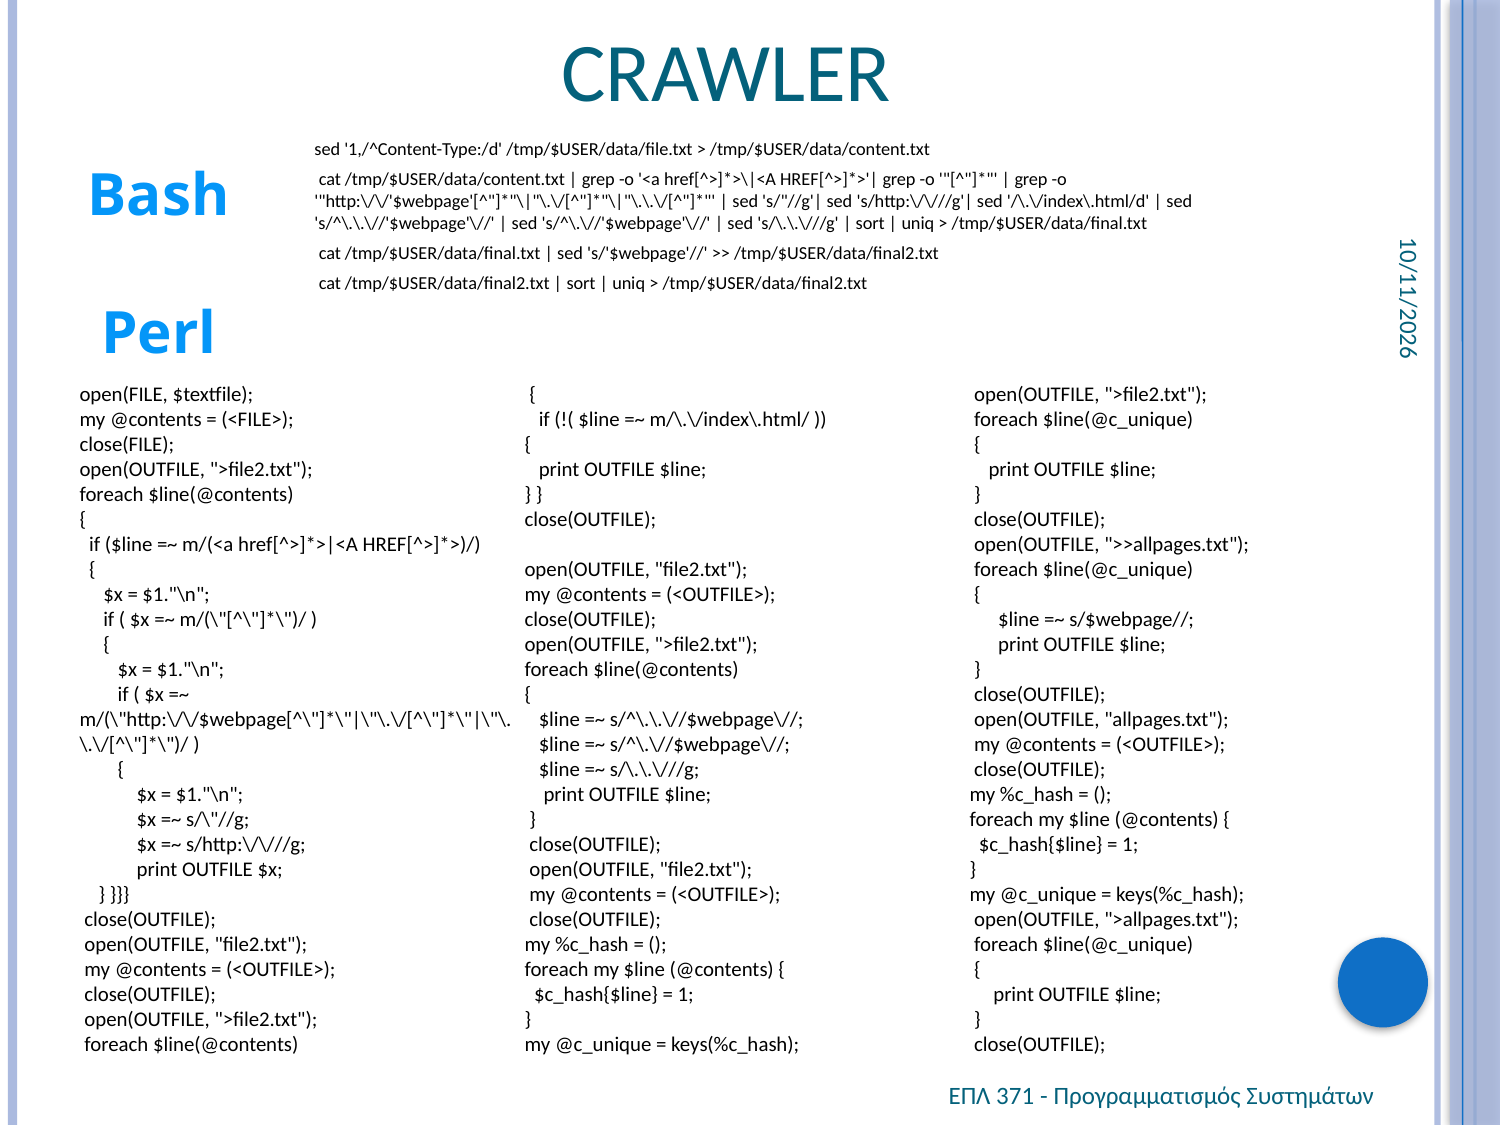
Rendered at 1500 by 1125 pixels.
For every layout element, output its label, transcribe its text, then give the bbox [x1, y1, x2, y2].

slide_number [1378, 43, 1442, 374]
footer ΕΠΛ 371 - Προγραμματισμός Συστημάτων [933, 1064, 1459, 1125]
title Crawler [41, 7, 1412, 126]
text_box sed '1,/^Content-Type:/d' /tmp/$USER/data/file.txt > /tmp/$USER/data/content.txt cat /tmp/$USER/data/content.txt | grep -o '<a href[^>]*>\|<A HREF[^>]*>'| grep -o '"[^"]*"' | grep -o '"http:\/\/'$webpage'[^"]*"\|"\.\/[^"]*"\|"\.\.\/[^"]*"' | sed 's/"//g'| sed 's/http:\/\///g'| sed '/\.\/index\.html/d' | sed 's/^\.\.\//'$webpage'\//' | sed 's/^\.\//'$webpage'\//' | sed 's/\.\.\///g' | sort | uniq > /tmp/$USER/data/final.txt cat /tmp/$USER/data/final.txt | sed 's/'$webpage'//' >> /tmp/$USER/data/final2.txt cat /tmp/$USER/data/final2.txt | sort | uniq > /tmp/$USER/data/final2.txt [299, 129, 1353, 303]
text_box Perl [17, 287, 300, 373]
text_box Bash [17, 149, 300, 234]
list open(FILE, $textfile); my @contents = (<FILE>); close(FILE); open(OUTFILE, ">file2.txt"); foreach $line(@contents) { if ($line =~ m/(<a href[^>]*>|<A HREF[^>]*>)/) { $x = $1."\n"; if ( $x =~ m/(\"[^\"]*\")/ ) { $x = $1."\n"; if ( $x =~ m/(\"http:\/\/$webpage[^\"]*\"|\"\.\/[^\"]*\"|\"\.\.\/[^\"]*\")/ ) { $x = $1."\n"; $x =~ s/\"//g; $x =~ s/http:\/\///g; print OUTFILE $x; } }}} close(OUTFILE); open(OUTFILE, "file2.txt"); my @contents = (<OUTFILE>); close(OUTFILE); open(OUTFILE, ">file2.txt"); foreach $line(@contents) { if (!( $line =~ m/\.\/index\.html/ )) { print OUTFILE $line; } } close(OUTFILE); open(OUTFILE, "file2.txt"); my @contents = (<OUTFILE>); close(OUTFILE); open(OUTFILE, ">file2.txt"); foreach $line(@contents) { $line =~ s/^\.\.\//$webpage\//; $line =~ s/^\.\//$webpage\//; $line =~ s/\.\.\///g; print OUTFILE $line; } close(OUTFILE); open(OUTFILE, "file2.txt"); my @contents = (<OUTFILE>); close(OUTFILE); my %c_hash = (); foreach my $line (@contents) { $c_hash{$line} = 1; } my @c_unique = keys(%c_hash); open(OUTFILE, ">file2.txt"); foreach $line(@c_unique) { print OUTFILE $line; } close(OUTFILE); open(OUTFILE, ">>allpages.txt"); foreach $line(@c_unique) { $line =~ s/$webpage//; print OUTFILE $line; } close(OUTFILE); open(OUTFILE, "allpages.txt"); my @contents = (<OUTFILE>); close(OUTFILE); my %c_hash = (); foreach my $line (@contents) { $c_hash{$line} = 1; } my @c_unique = keys(%c_hash); open(OUTFILE, ">allpages.txt"); foreach $line(@c_unique) { print OUTFILE $line; } close(OUTFILE); [64, 373, 1424, 976]
